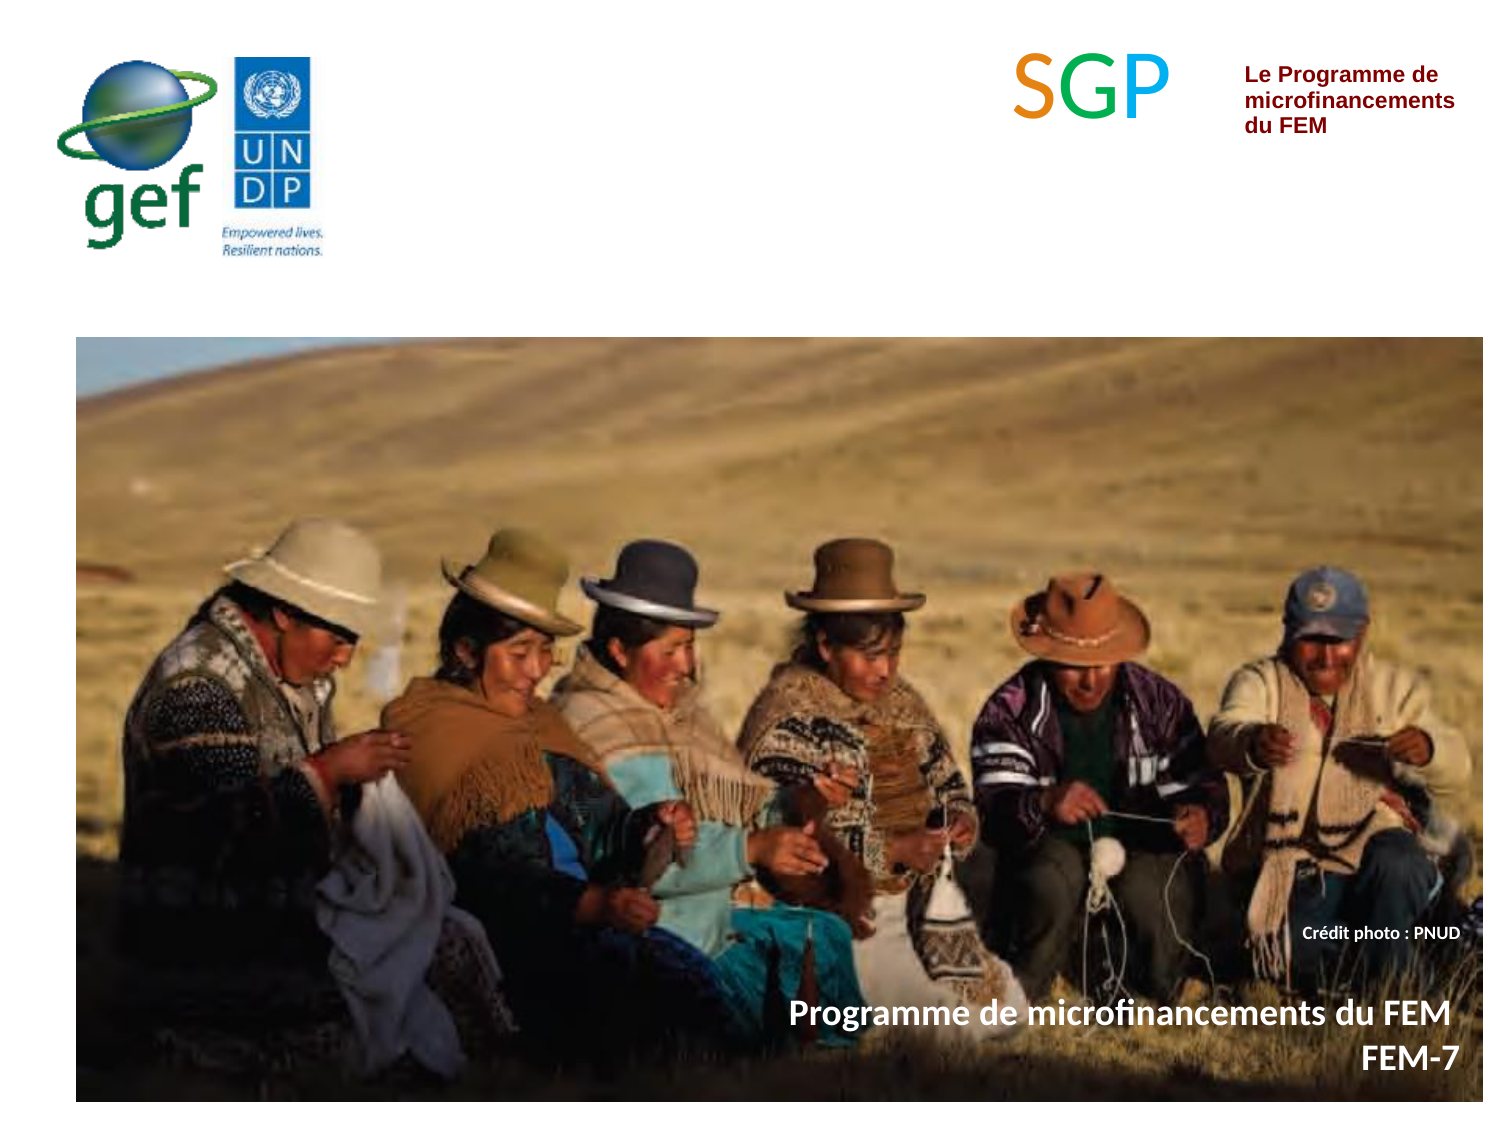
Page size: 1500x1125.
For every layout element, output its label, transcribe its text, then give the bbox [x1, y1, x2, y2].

table_header SGP [1001, 44, 1232, 168]
picture [52, 56, 326, 260]
picture [76, 336, 1484, 1102]
table_header Le Programme de microfinancements du FEM [1234, 44, 1474, 168]
